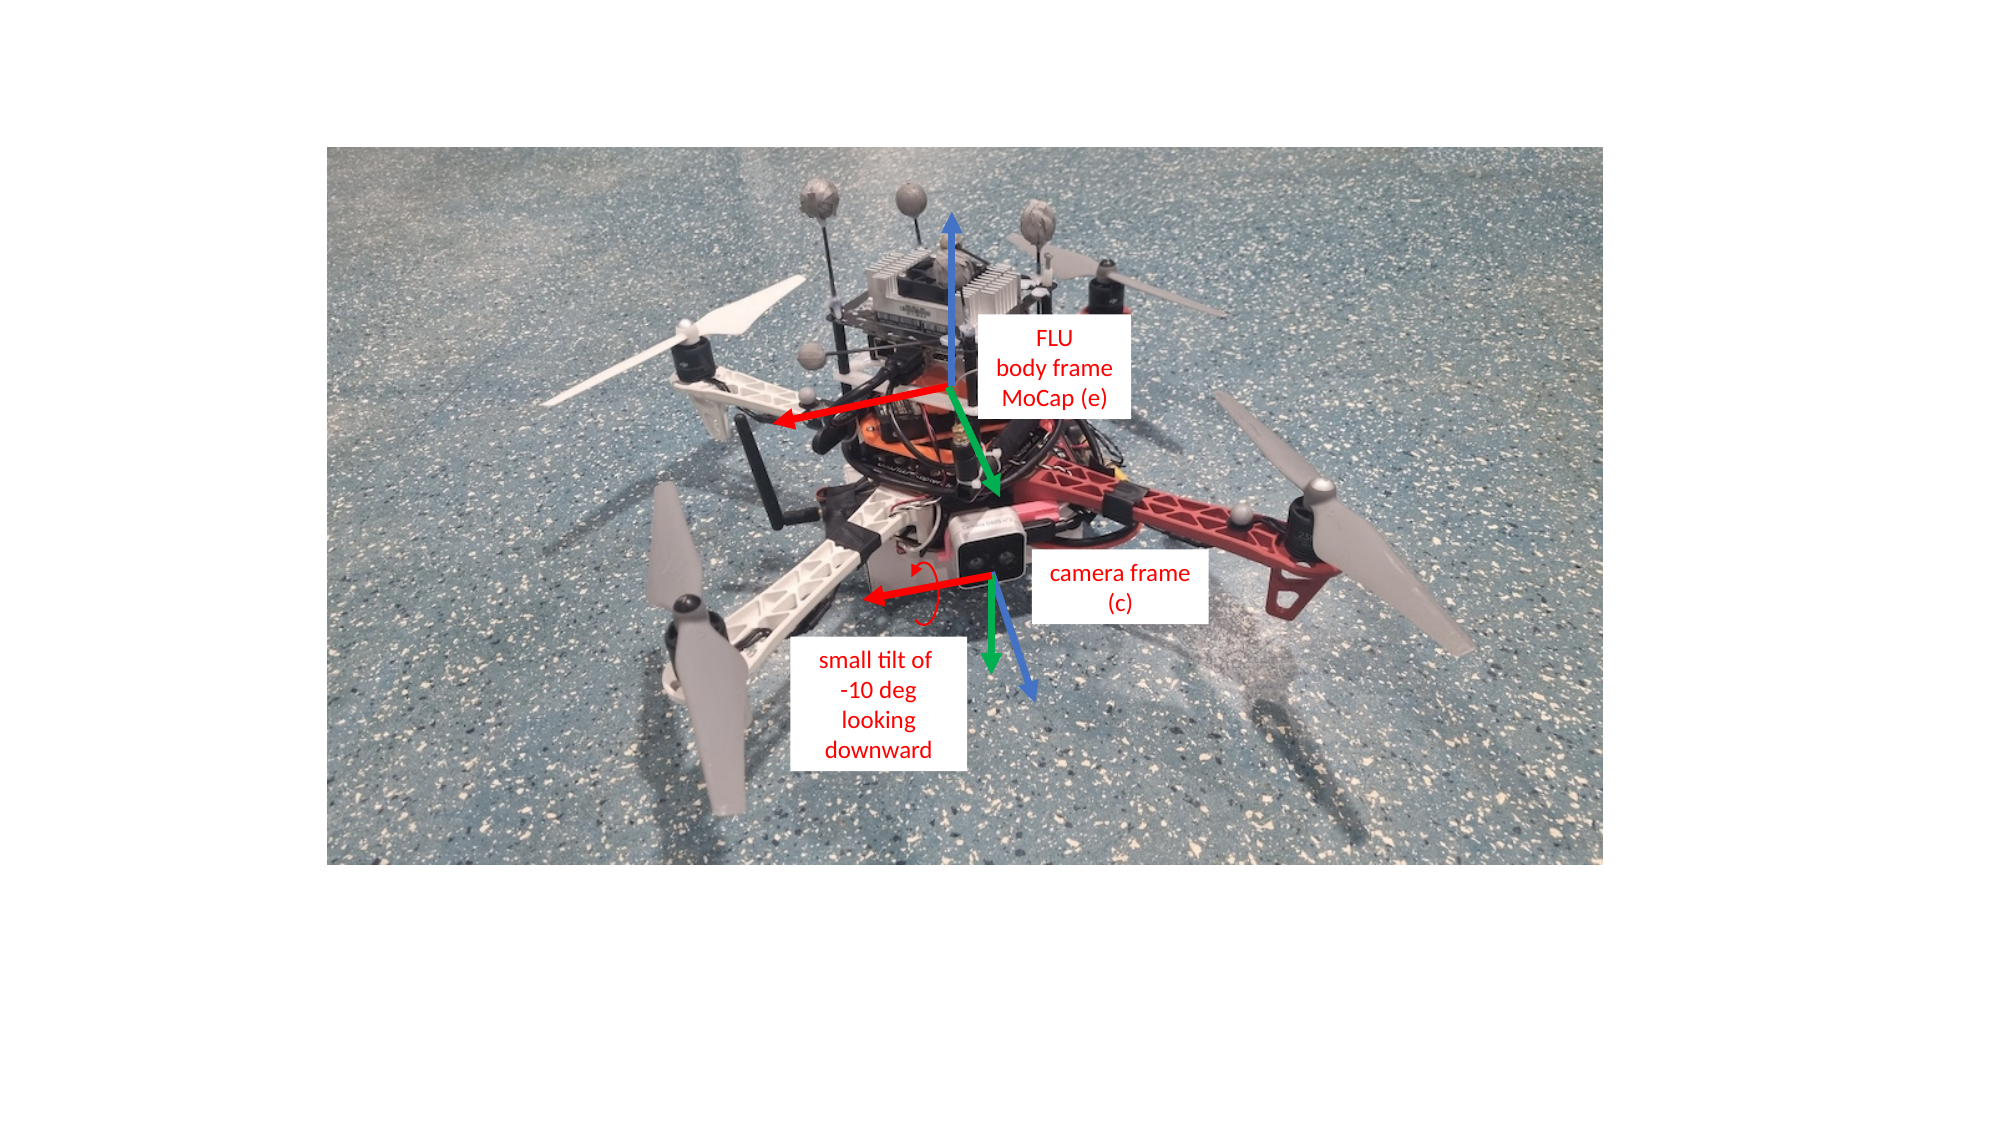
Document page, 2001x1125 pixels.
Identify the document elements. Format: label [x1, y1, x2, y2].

text_box [991, 572, 1036, 704]
text_box [948, 386, 1000, 498]
text_box [862, 575, 992, 600]
picture [327, 147, 1603, 865]
text_box [772, 385, 951, 424]
